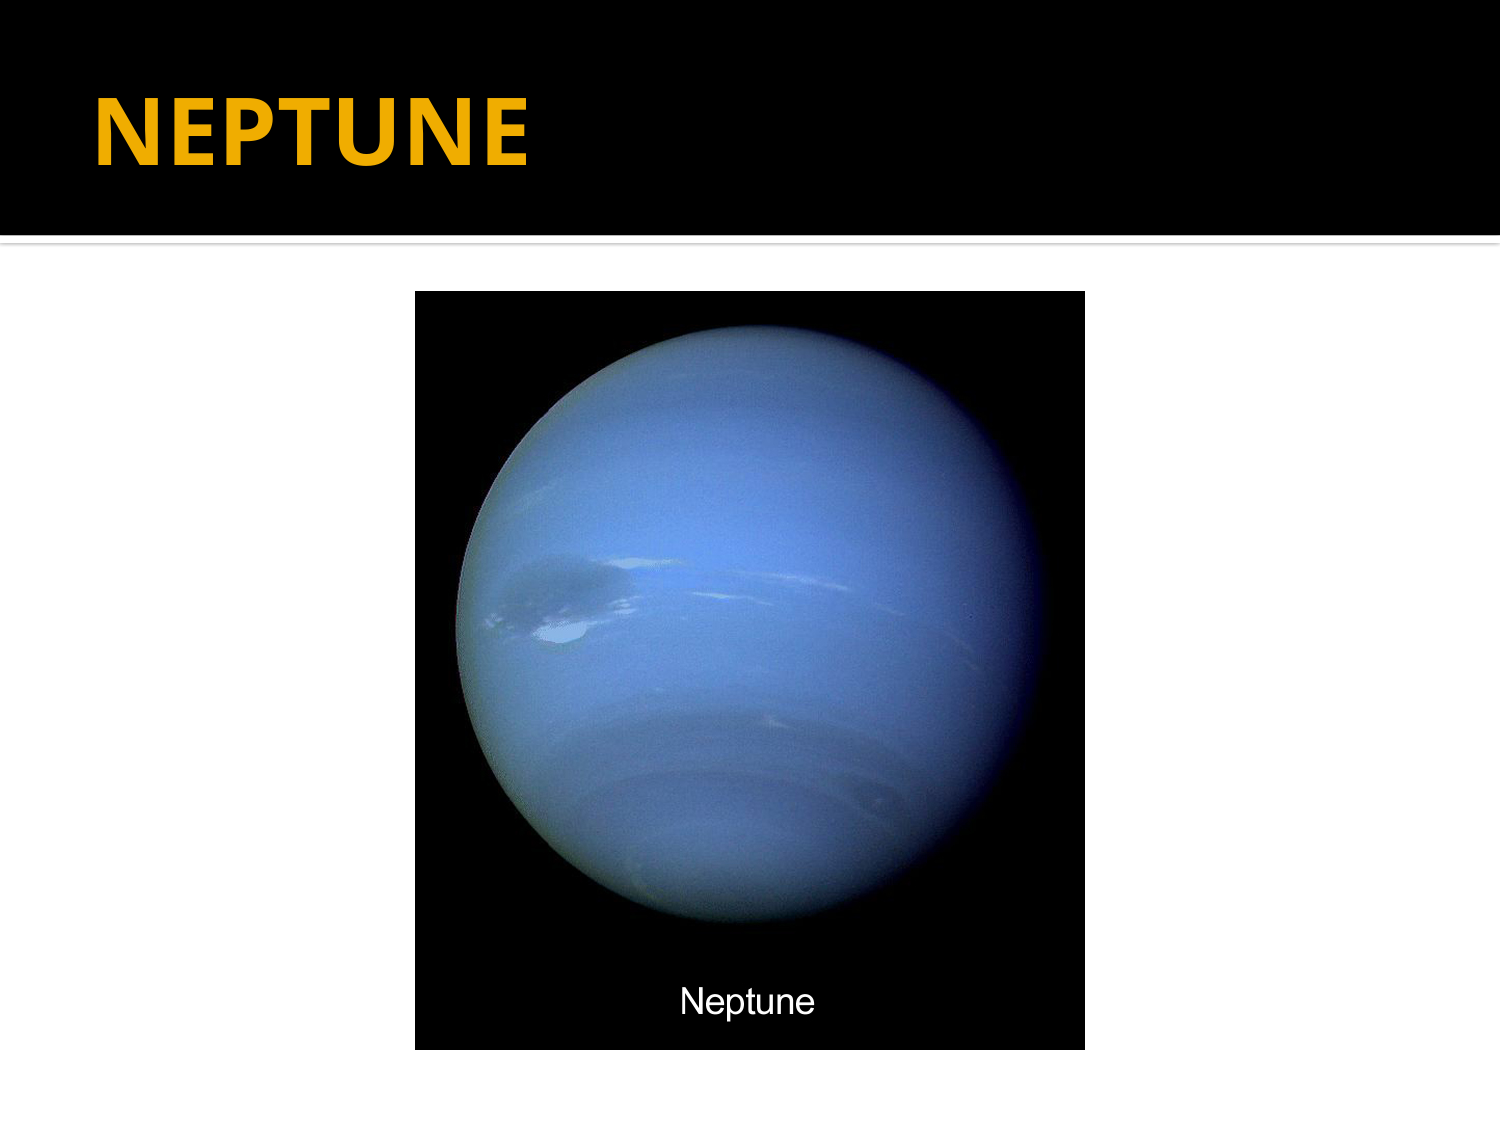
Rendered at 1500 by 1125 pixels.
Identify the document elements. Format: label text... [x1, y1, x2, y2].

title NEPTUNE [75, 25, 1425, 231]
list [415, 291, 1085, 1050]
